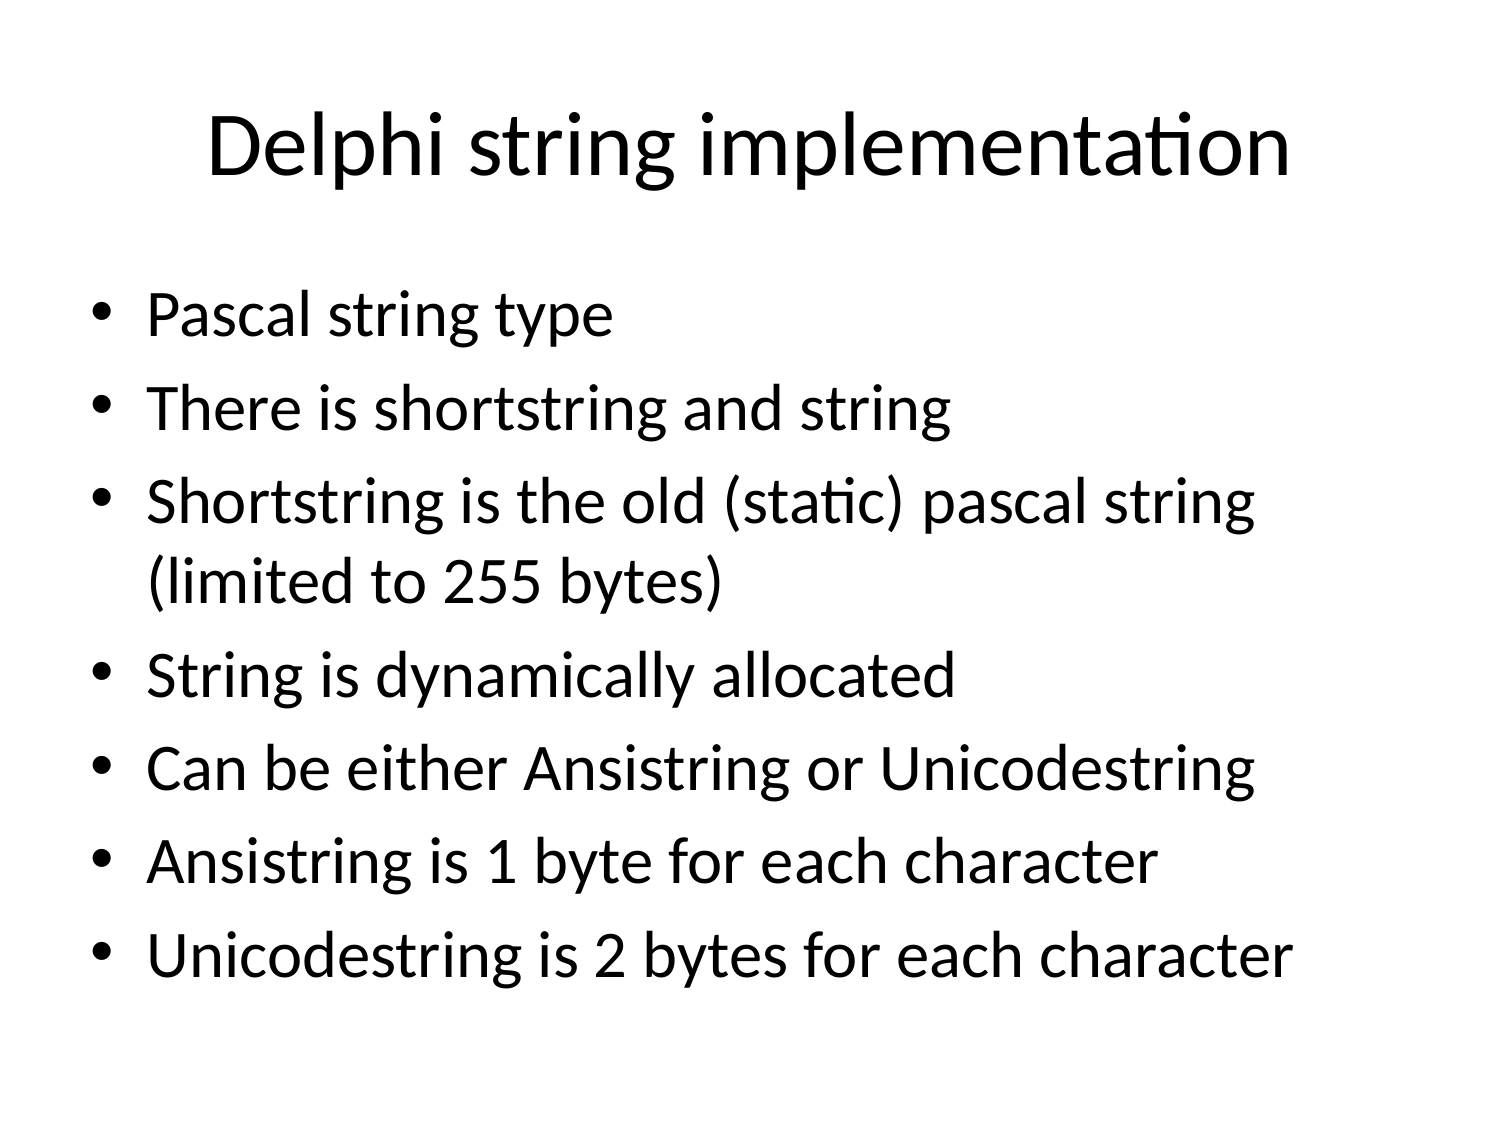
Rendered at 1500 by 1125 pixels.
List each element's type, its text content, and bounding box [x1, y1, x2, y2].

title Delphi string implementation [75, 45, 1425, 233]
list Pascal string type There is shortstring and string Shortstring is the old (static) pascal string (limited to 255 bytes) String is dynamically allocated Can be either Ansistring or Unicodestring Ansistring is 1 byte for each character Unicodestring is 2 bytes for each character [75, 262, 1425, 1005]
